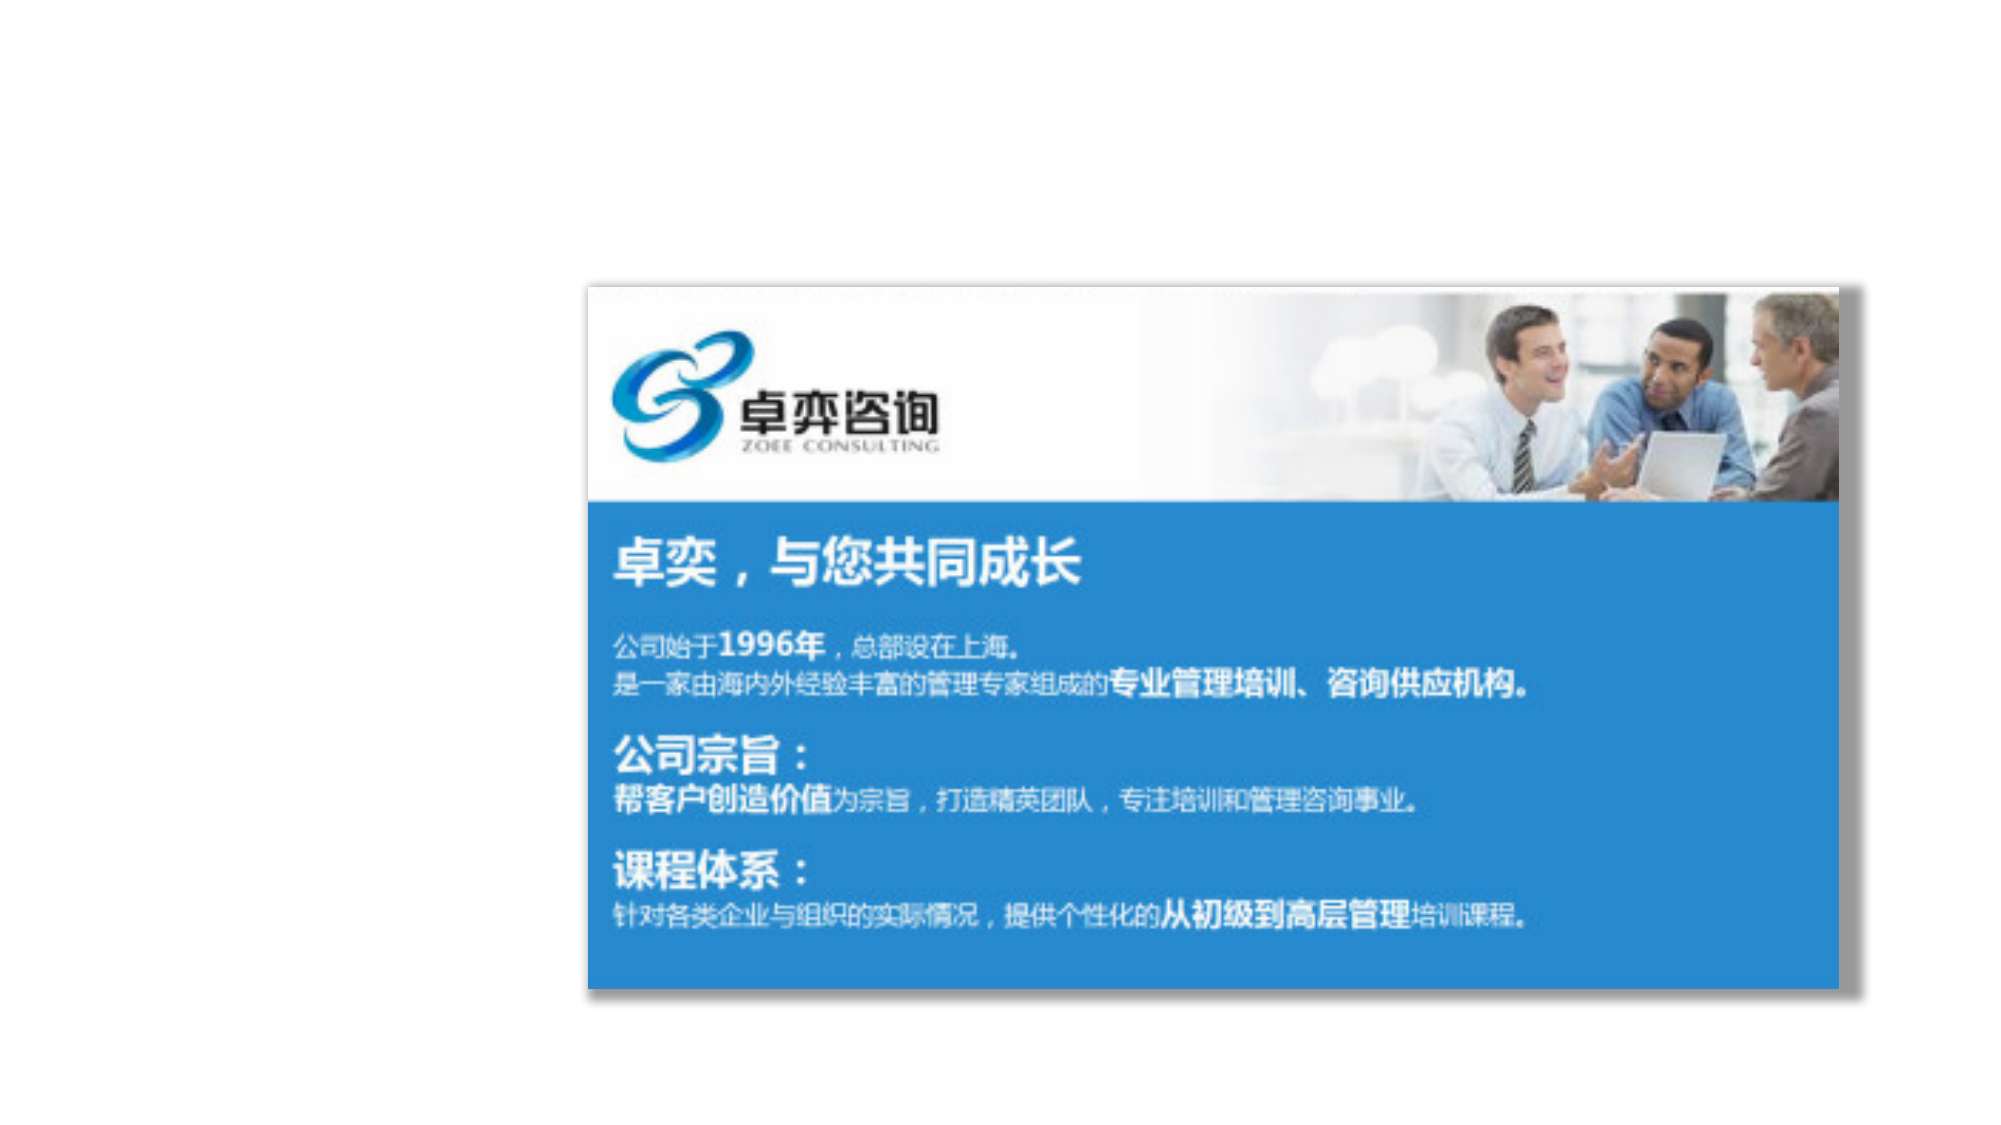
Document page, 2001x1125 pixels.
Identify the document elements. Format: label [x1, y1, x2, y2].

picture [588, 287, 1839, 990]
